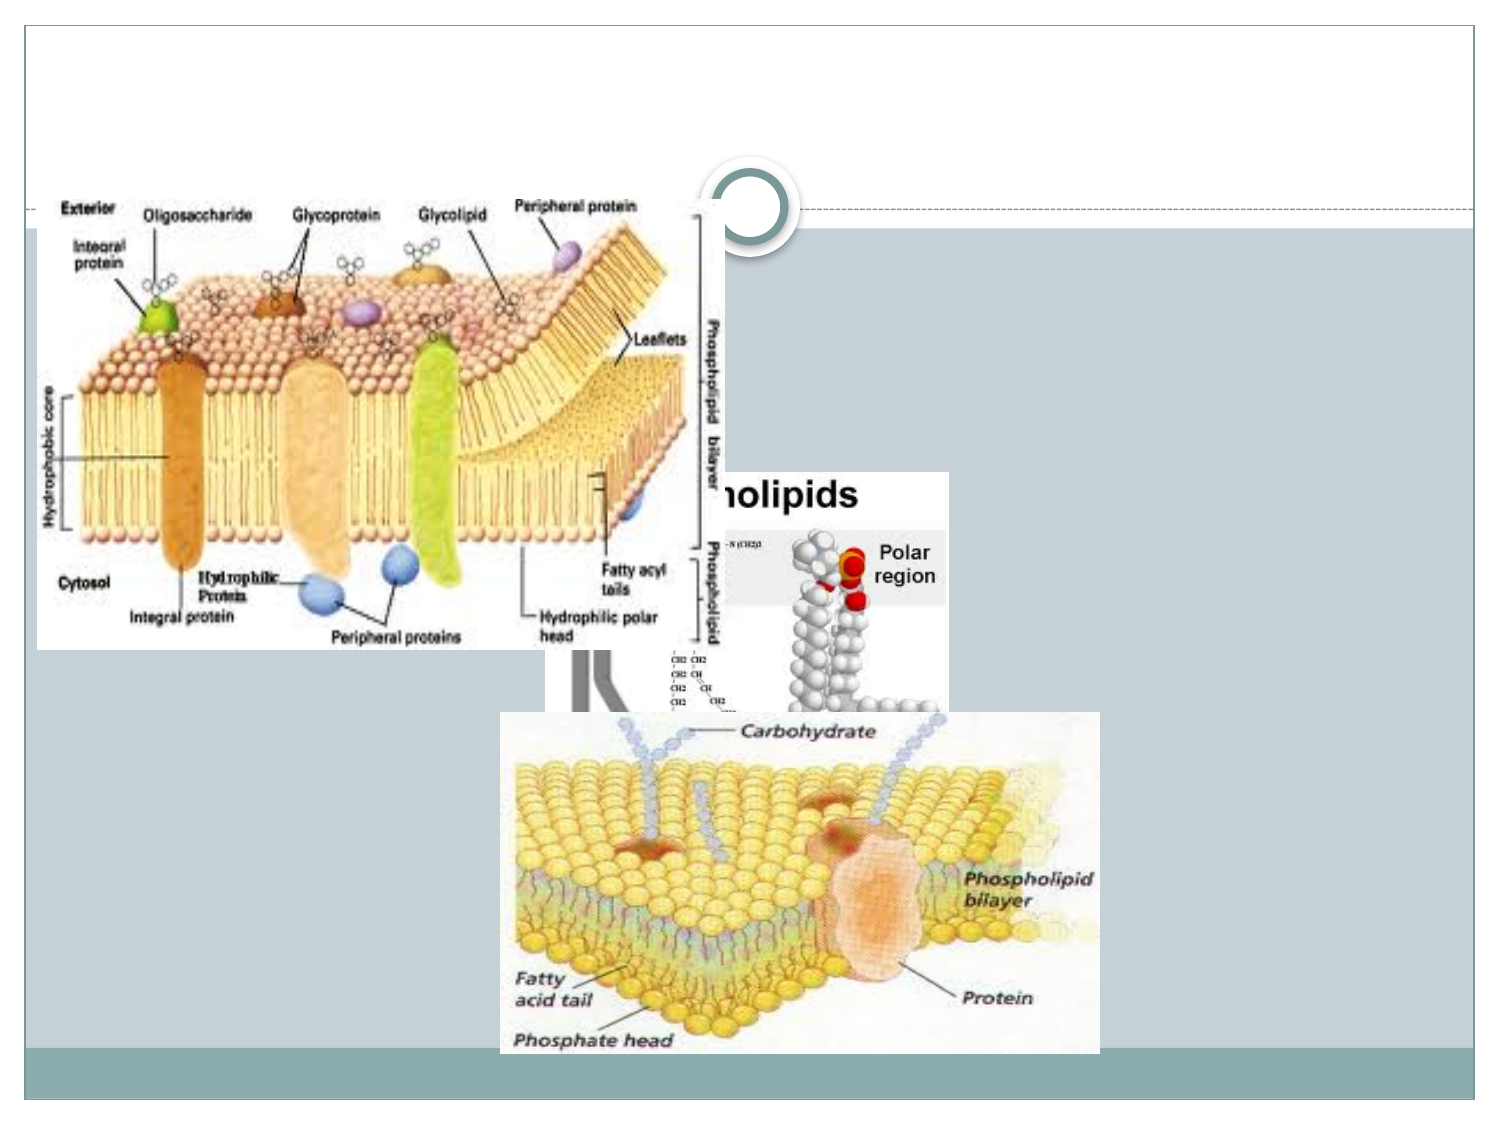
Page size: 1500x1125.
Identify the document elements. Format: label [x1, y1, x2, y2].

picture [37, 199, 726, 651]
picture [499, 712, 1101, 1054]
list [545, 472, 949, 709]
